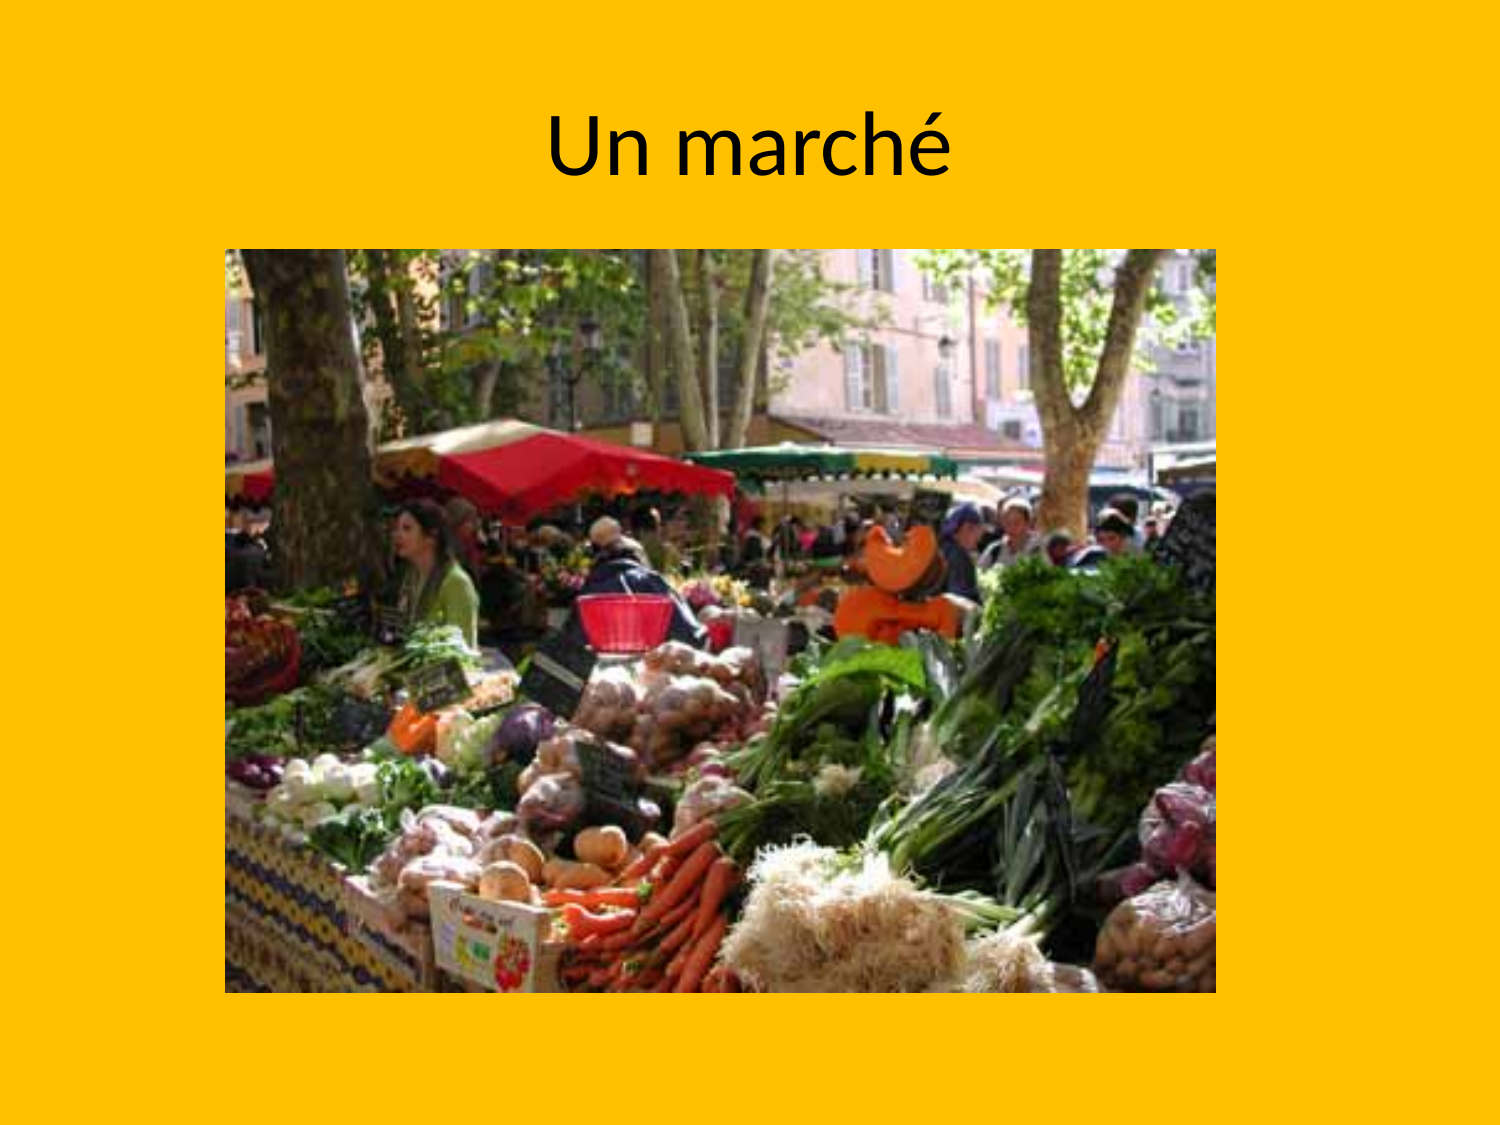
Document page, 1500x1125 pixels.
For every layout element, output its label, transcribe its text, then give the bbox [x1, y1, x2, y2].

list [224, 249, 1216, 994]
title Un marché [75, 45, 1425, 233]
